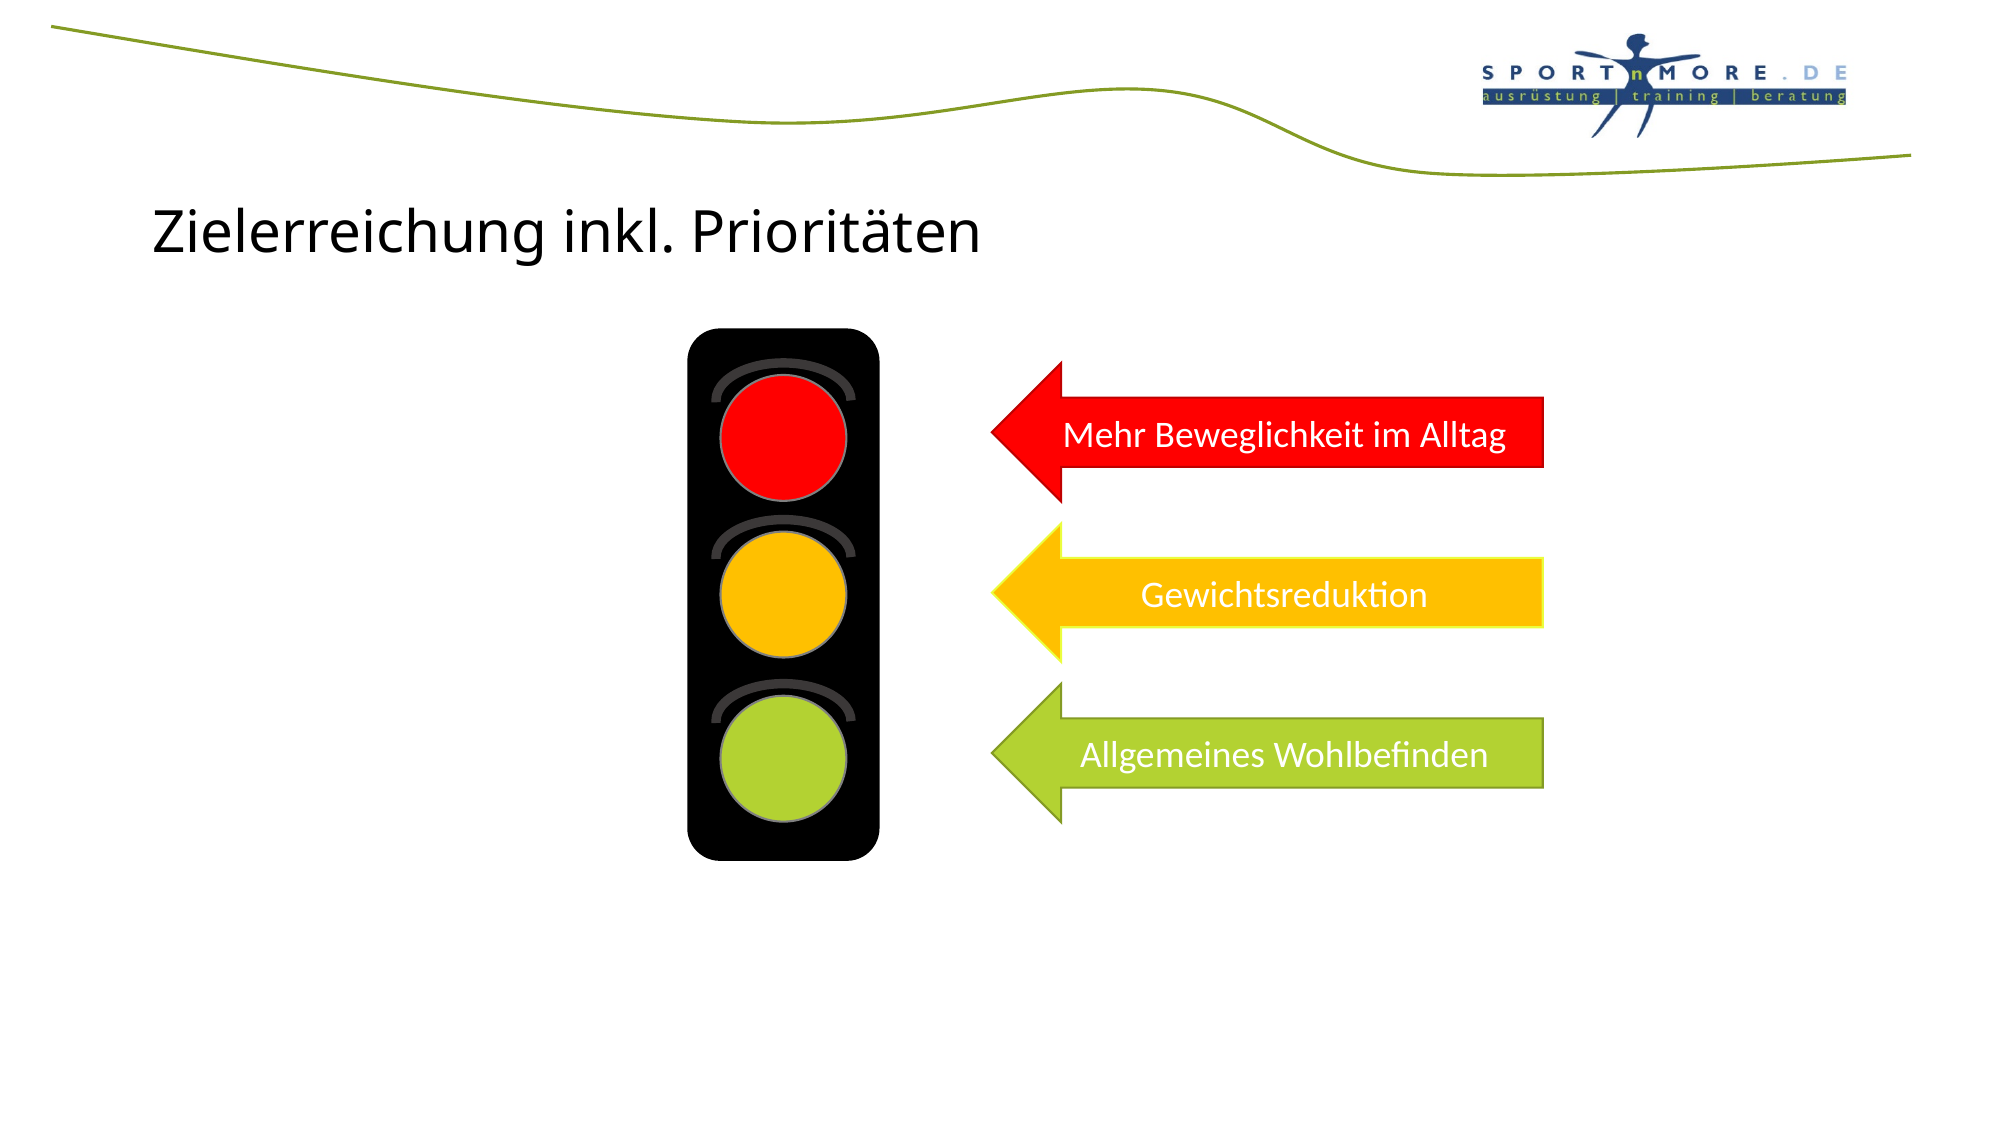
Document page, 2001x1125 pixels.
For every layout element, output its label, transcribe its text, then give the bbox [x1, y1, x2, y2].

text_box Mehr Beweglichkeit im Alltag [990, 360, 1544, 505]
text_box [687, 328, 880, 861]
text_box [719, 722, 848, 823]
picture [1481, 33, 1863, 138]
text_box [715, 683, 852, 724]
text_box [715, 362, 852, 403]
title Zielerreichung inkl. Prioritäten [137, 188, 1863, 278]
text_box Gewichtsreduktion [990, 520, 1544, 665]
text_box [715, 519, 852, 559]
text_box [719, 558, 848, 659]
text_box Allgemeines Wohlbefinden [990, 681, 1544, 825]
text_box [719, 401, 848, 502]
